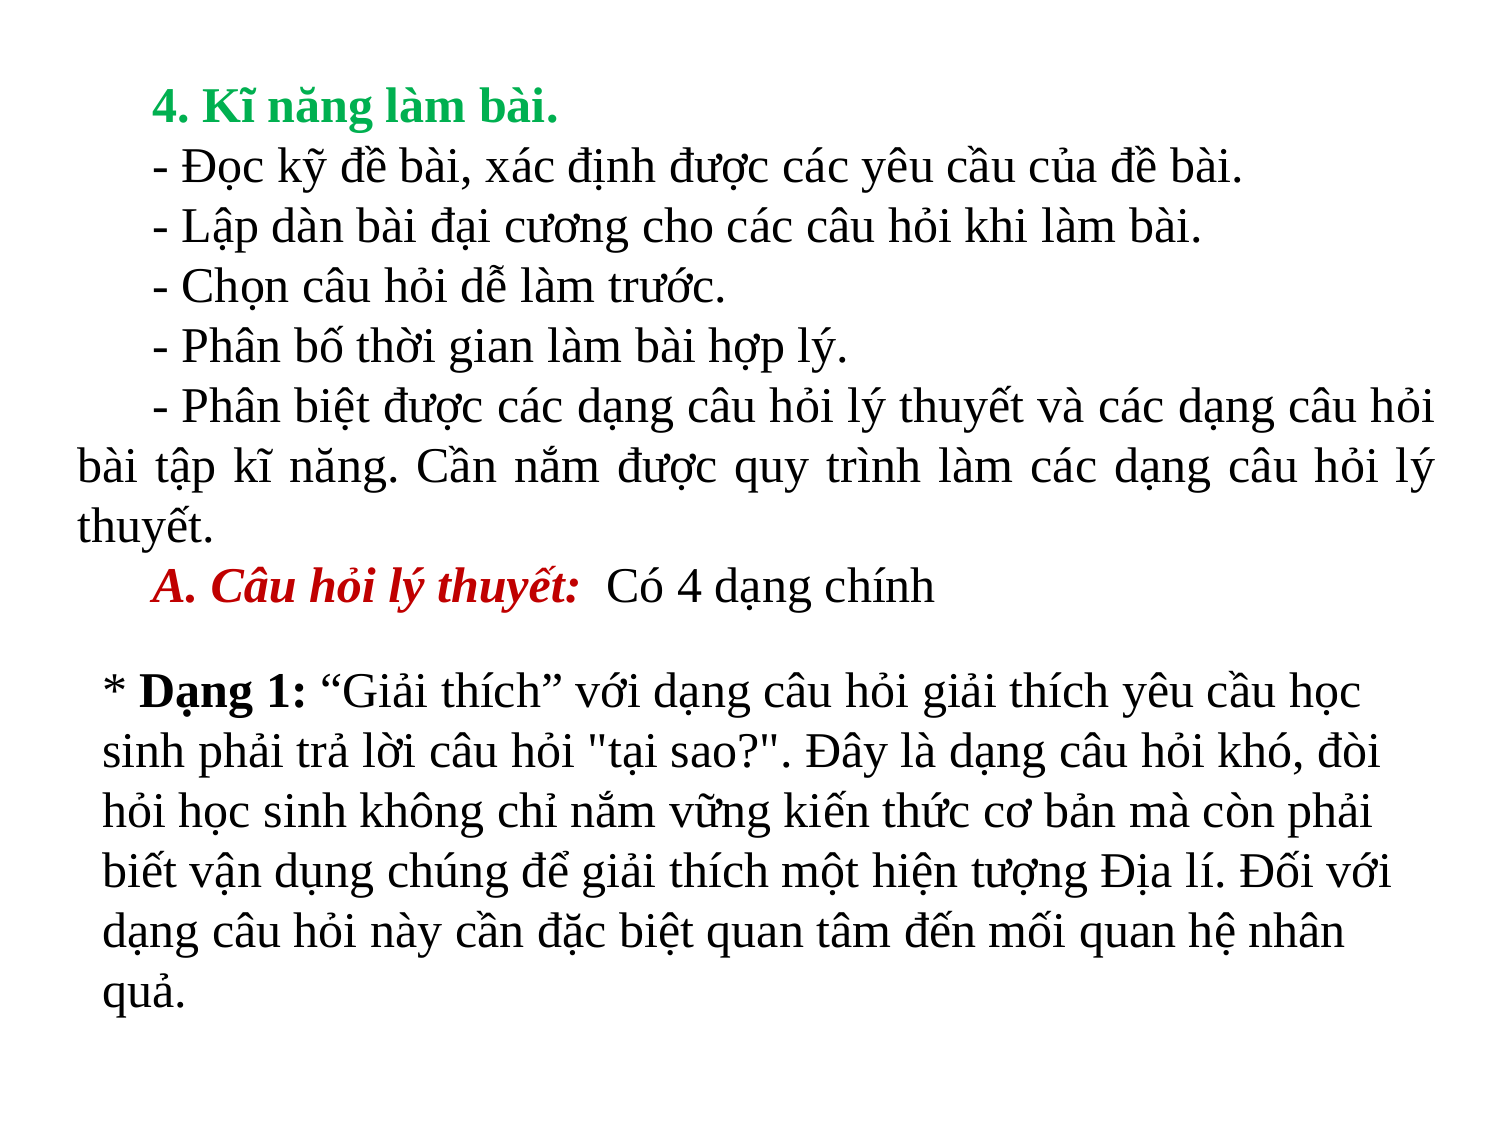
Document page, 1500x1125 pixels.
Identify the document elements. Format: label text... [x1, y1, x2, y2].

text_box * Dạng 1: “Giải thích” với dạng câu hỏi giải thích yêu cầu học sinh phải trả lời câu hỏi "tại sao?". Đây là dạng câu hỏi khó, đòi hỏi học sinh không chỉ nắm vững kiến thức cơ bản mà còn phải biết vận dụng chúng để giải thích một hiện tượng Địa lí. Đối với dạng câu hỏi này cần đặc biệt quan tâm đến mối quan hệ nhân quả. [87, 649, 1450, 1025]
text_box 4. Kĩ năng làm bài. - Đọc kỹ đề bài, xác định được các yêu cầu của đề bài. - Lập dàn bài đại cương cho các câu hỏi khi làm bài. - Chọn câu hỏi dễ làm trước. - Phân bố thời gian làm bài hợp lý. - Phân biệt được các dạng câu hỏi lý thuyết và các dạng câu hỏi bài tập kĩ năng. Cần nắm được quy trình làm các dạng câu hỏi lý thuyết. A. Câu hỏi lý thuyết: Có 4 dạng chính [62, 65, 1450, 621]
